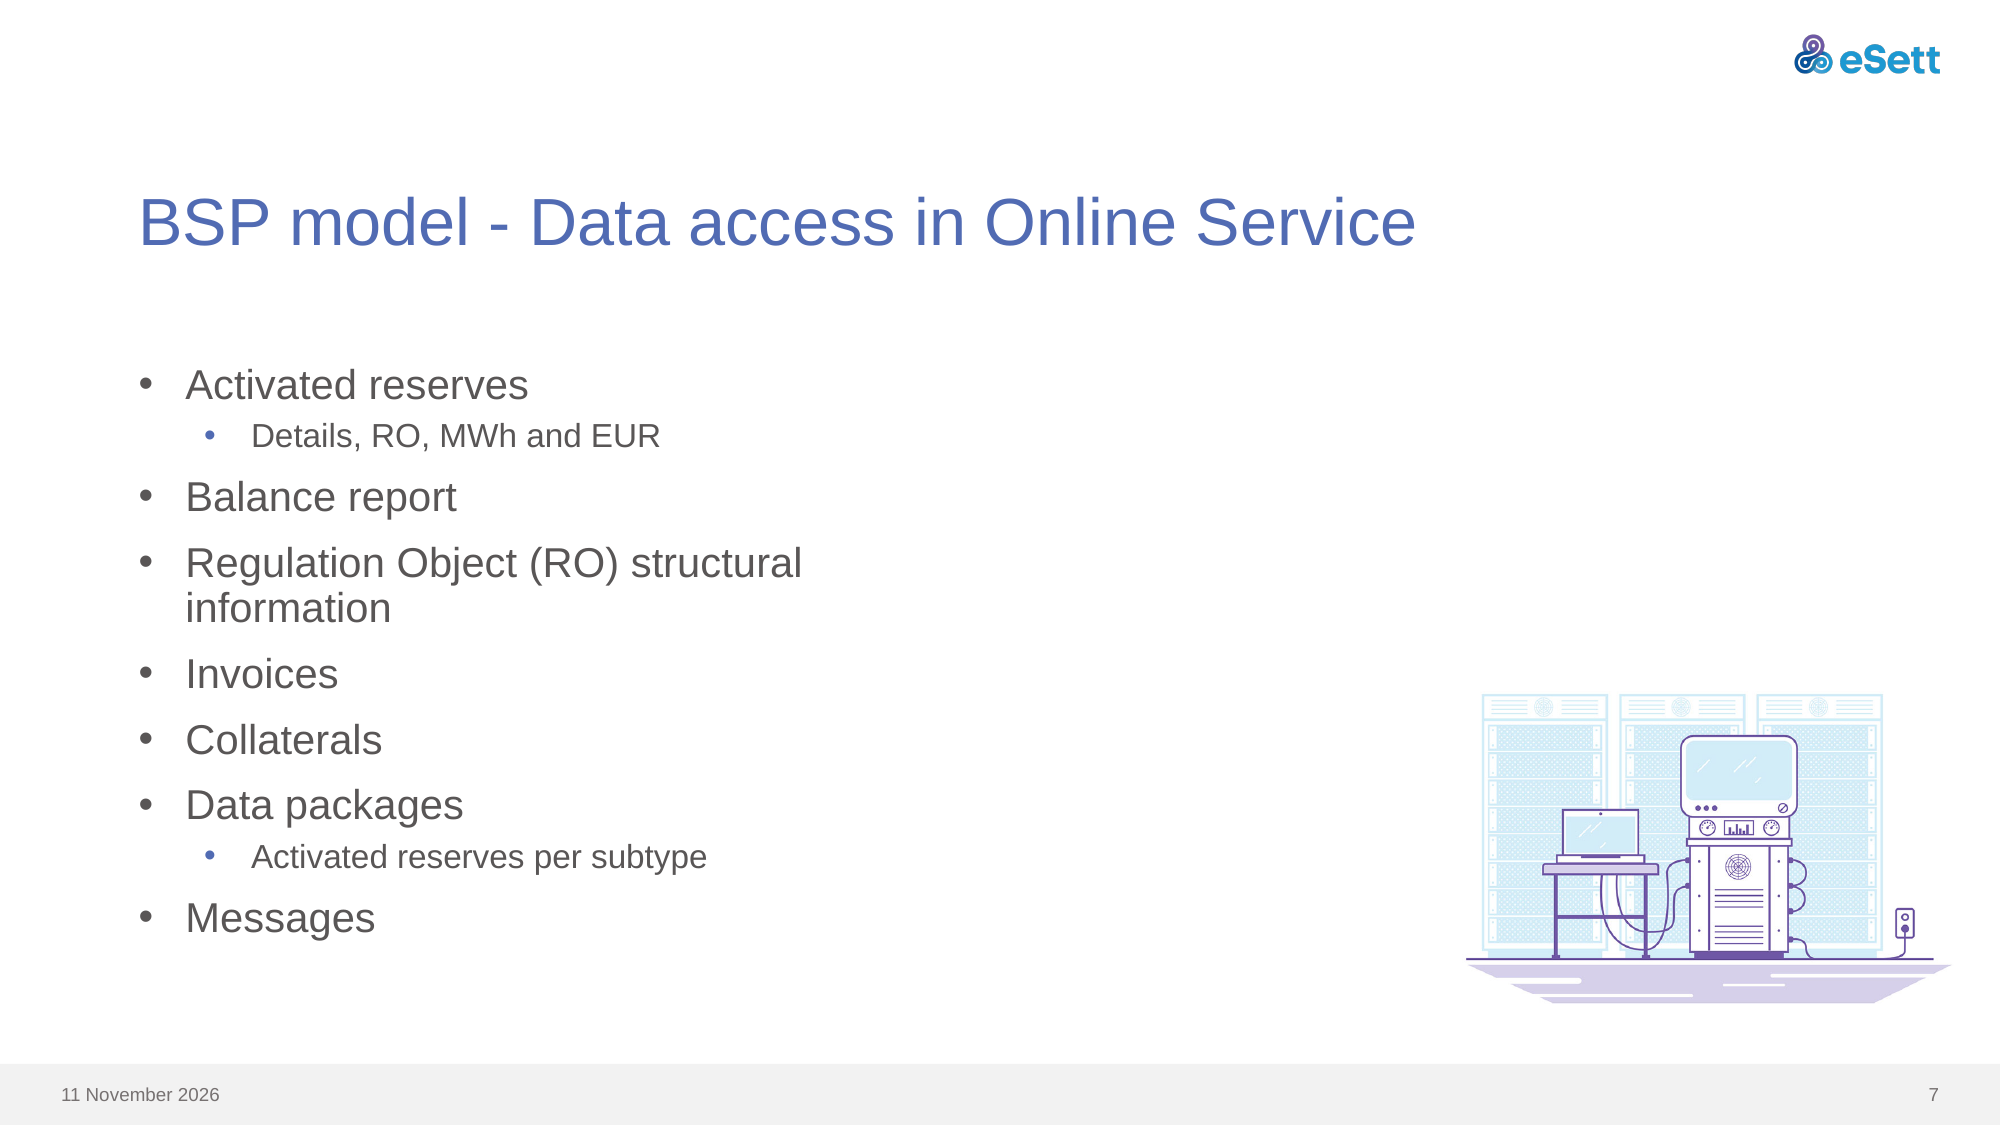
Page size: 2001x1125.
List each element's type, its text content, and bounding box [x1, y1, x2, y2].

picture [1794, 34, 1940, 74]
list Activated reserves Details, RO, MWh and EUR Balance report Regulation Object (RO) structural information Invoices Collaterals Data packages Activated reserves per subtype Messages [123, 355, 947, 1007]
picture [1454, 668, 1954, 1011]
title BSP model - Data access in Online Service [123, 114, 1884, 333]
